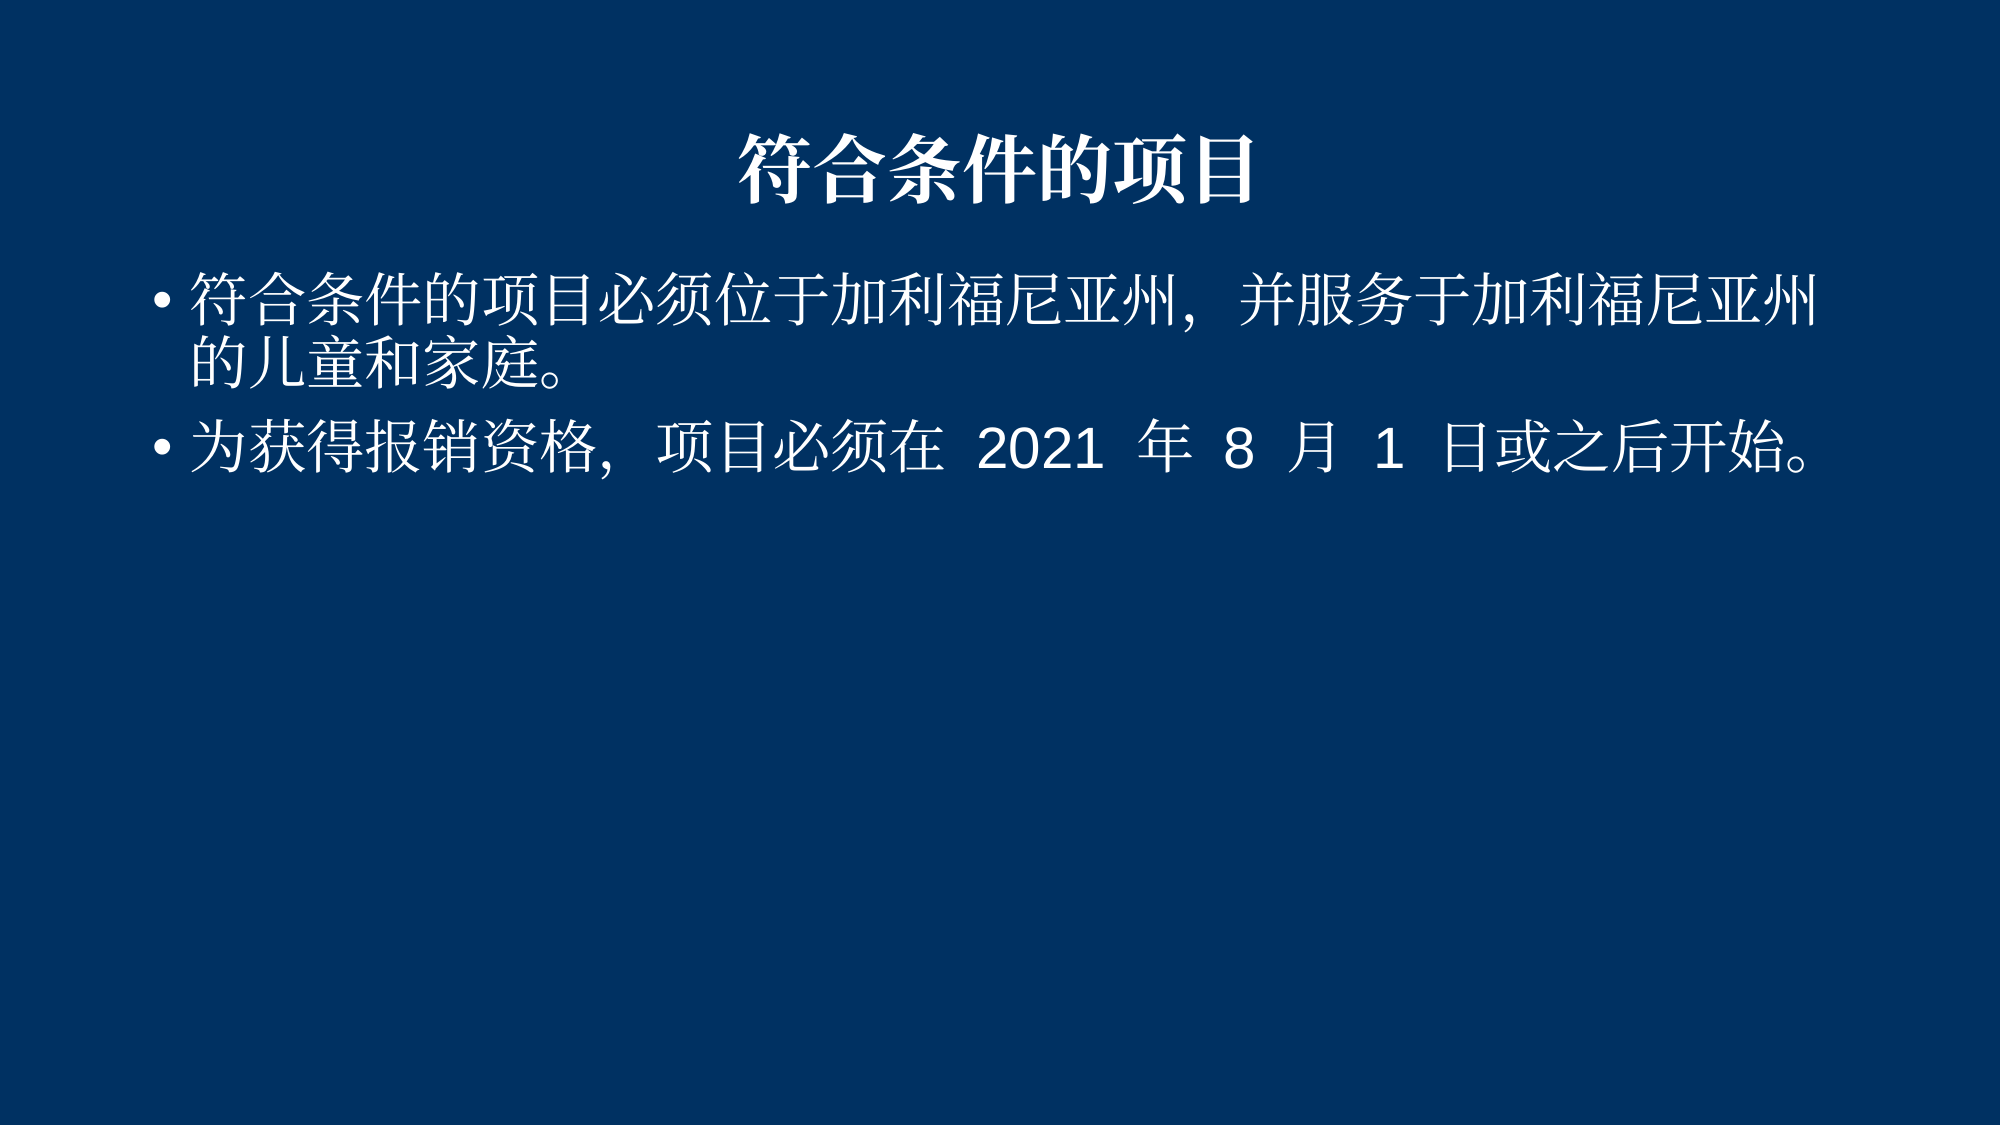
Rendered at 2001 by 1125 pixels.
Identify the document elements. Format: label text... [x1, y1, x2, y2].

list 符合条件的项目必须位于加利福尼亚州，并服务于加利福尼亚州的儿童和家庭。 为获得报销资格，项目必须在 2021 年 8 月 1 日或之后开始。 [137, 263, 1863, 917]
title 符合条件的项目 [137, 64, 1863, 263]
